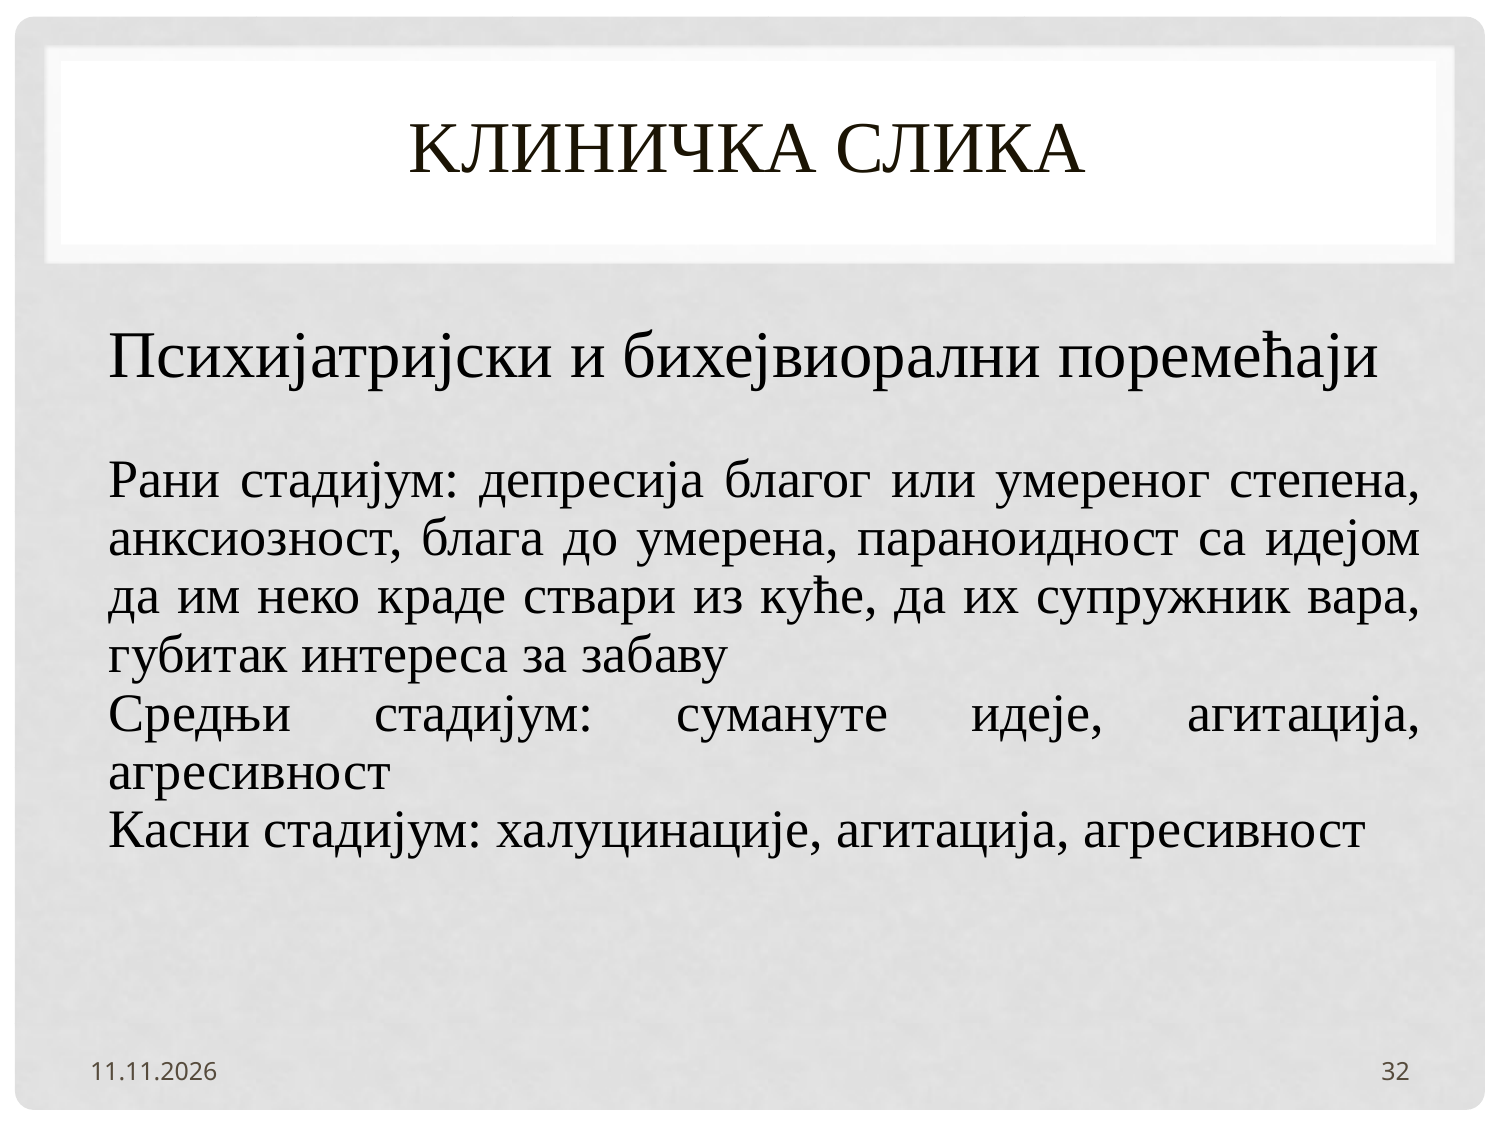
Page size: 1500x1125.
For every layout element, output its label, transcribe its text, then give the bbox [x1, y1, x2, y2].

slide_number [75, 1042, 425, 1103]
title Kлиничка слика [120, 50, 1375, 238]
text_box Психијатријски и бихејвиорални поремећаји Рани стадијум: депресија благог или умереног степена, анксиозност, блага до умерена, параноидност са идејом да им неко краде ствари из куће, да их супружник вара, губитак интереса за забаву Средњи стадијум: сумануте идеје, агитација, агресивност Касни стадијум: халуцинације, агитација, агресивност [93, 312, 1438, 1074]
slide_number 32 [1074, 1042, 1425, 1103]
